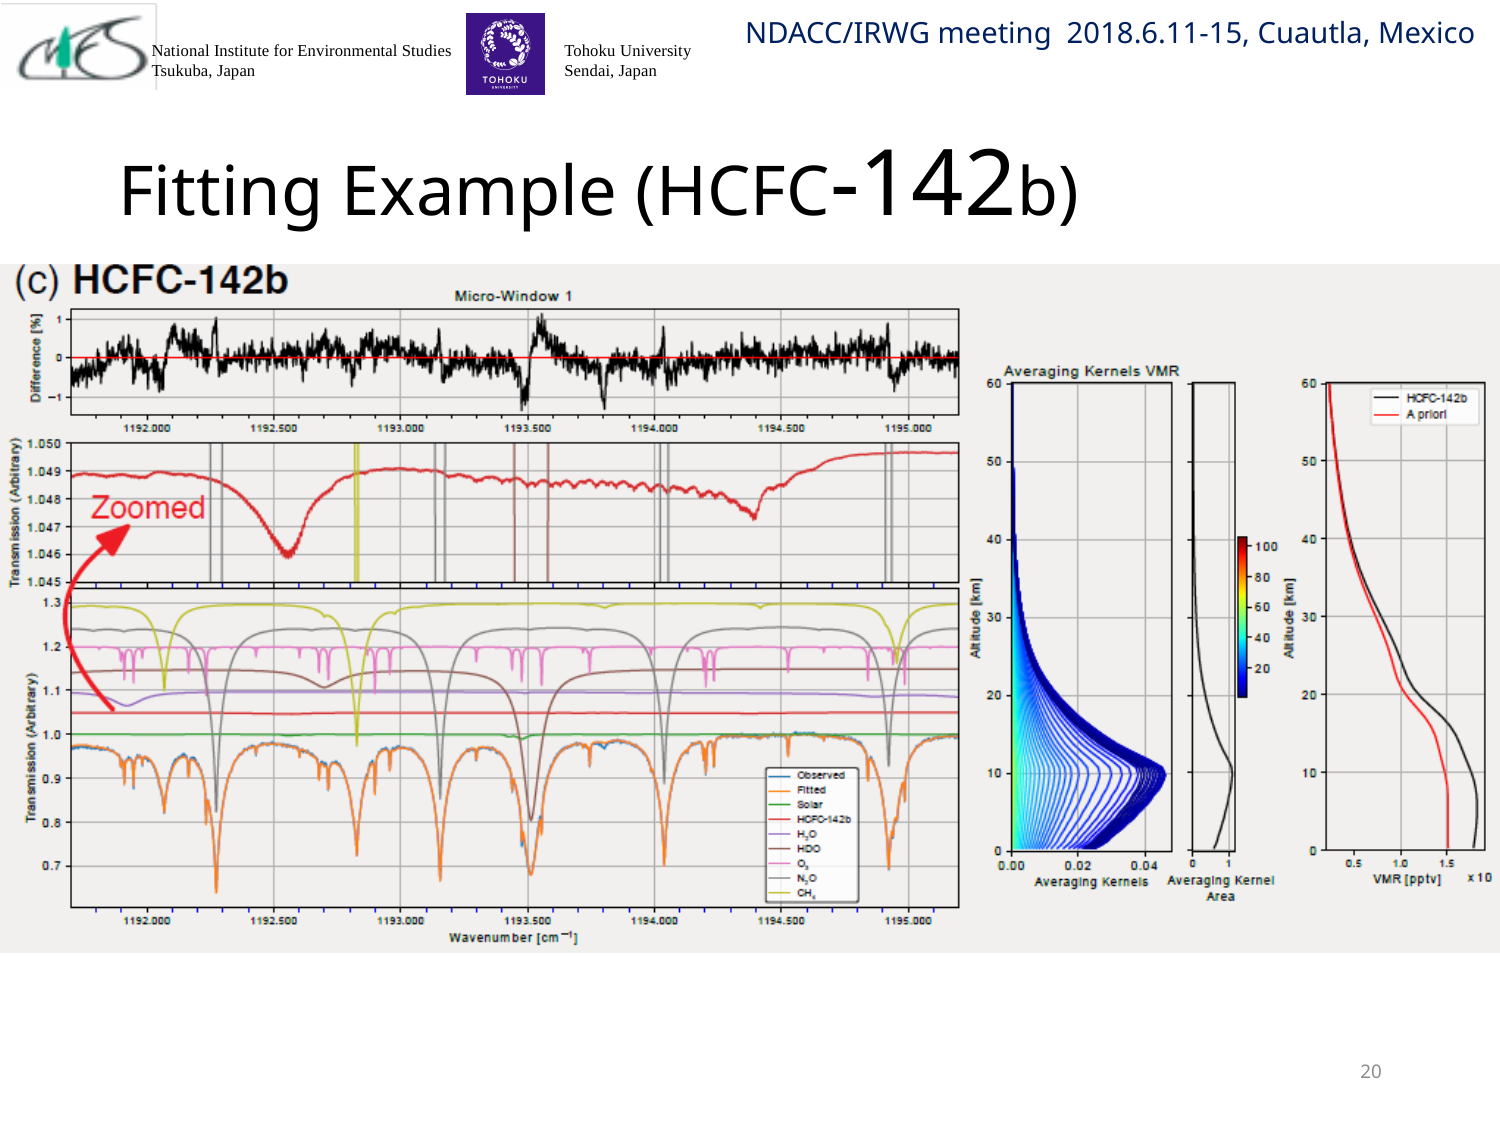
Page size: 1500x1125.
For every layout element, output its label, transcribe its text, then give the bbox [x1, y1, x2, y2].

picture [466, 13, 545, 94]
picture [0, 264, 1500, 953]
picture [1, 2, 160, 90]
slide_number 20 [1059, 1042, 1397, 1103]
title Fitting Example (HCFC-142b) [103, 94, 1397, 264]
